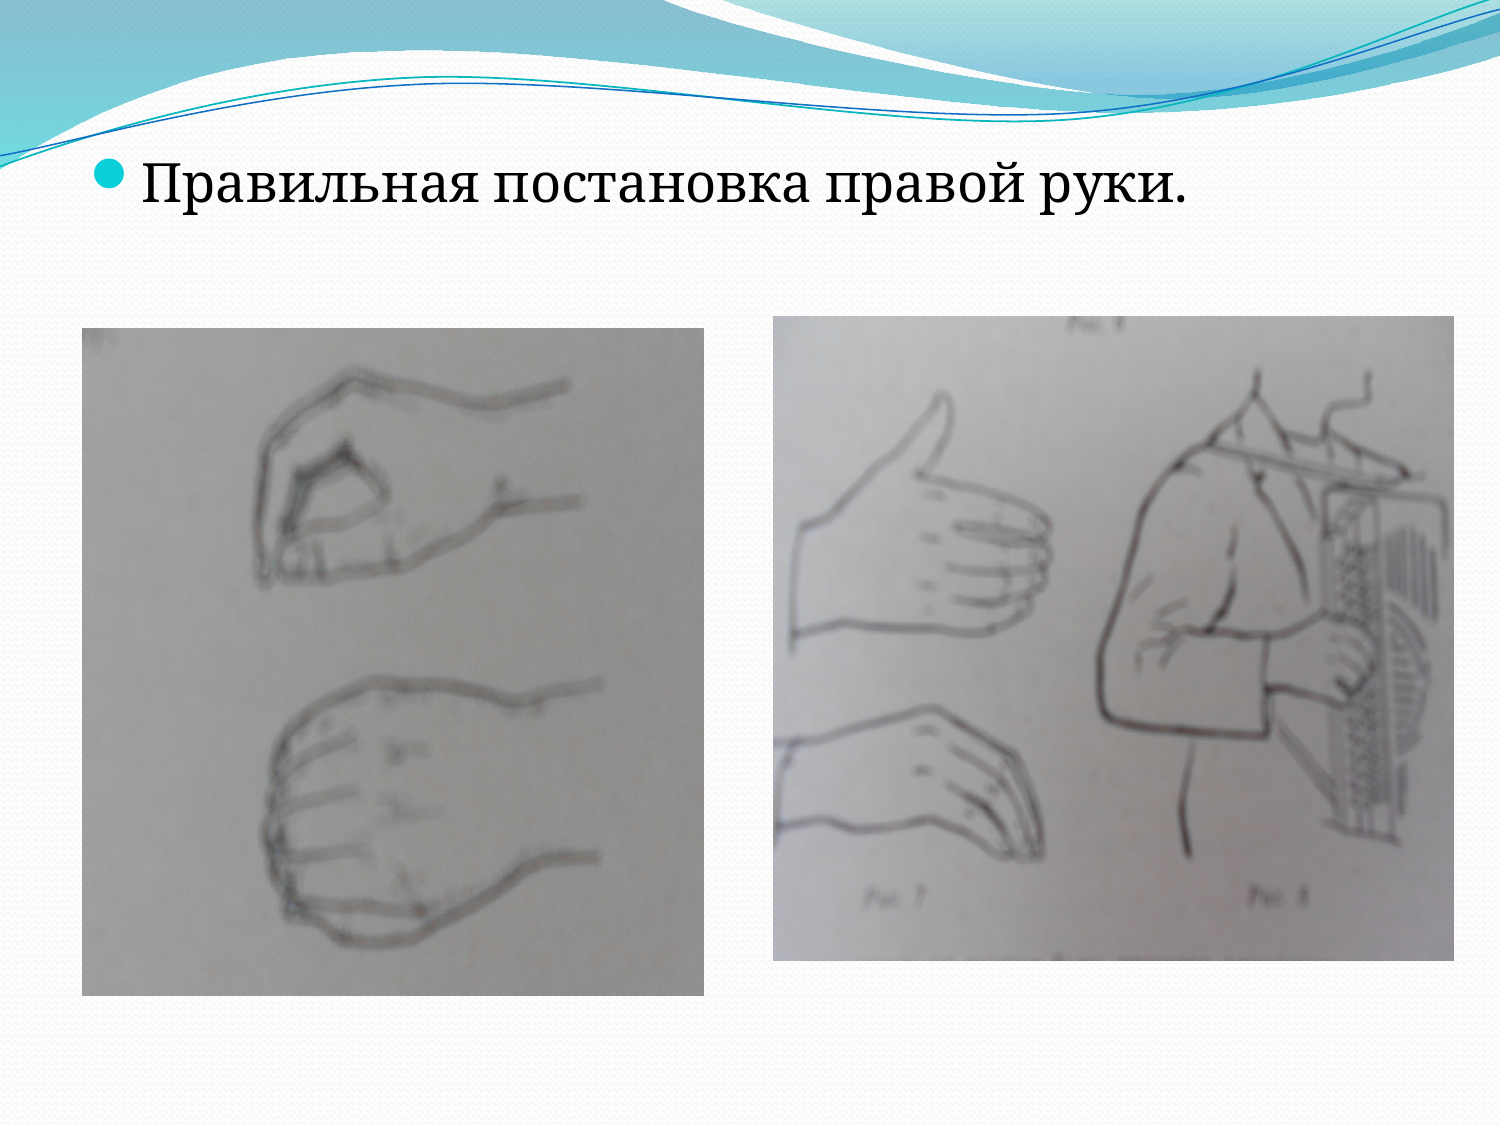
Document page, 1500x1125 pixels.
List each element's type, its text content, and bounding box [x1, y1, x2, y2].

list Правильная постановка правой руки. [75, 140, 1425, 1038]
picture [773, 316, 1454, 962]
picture [81, 327, 704, 997]
